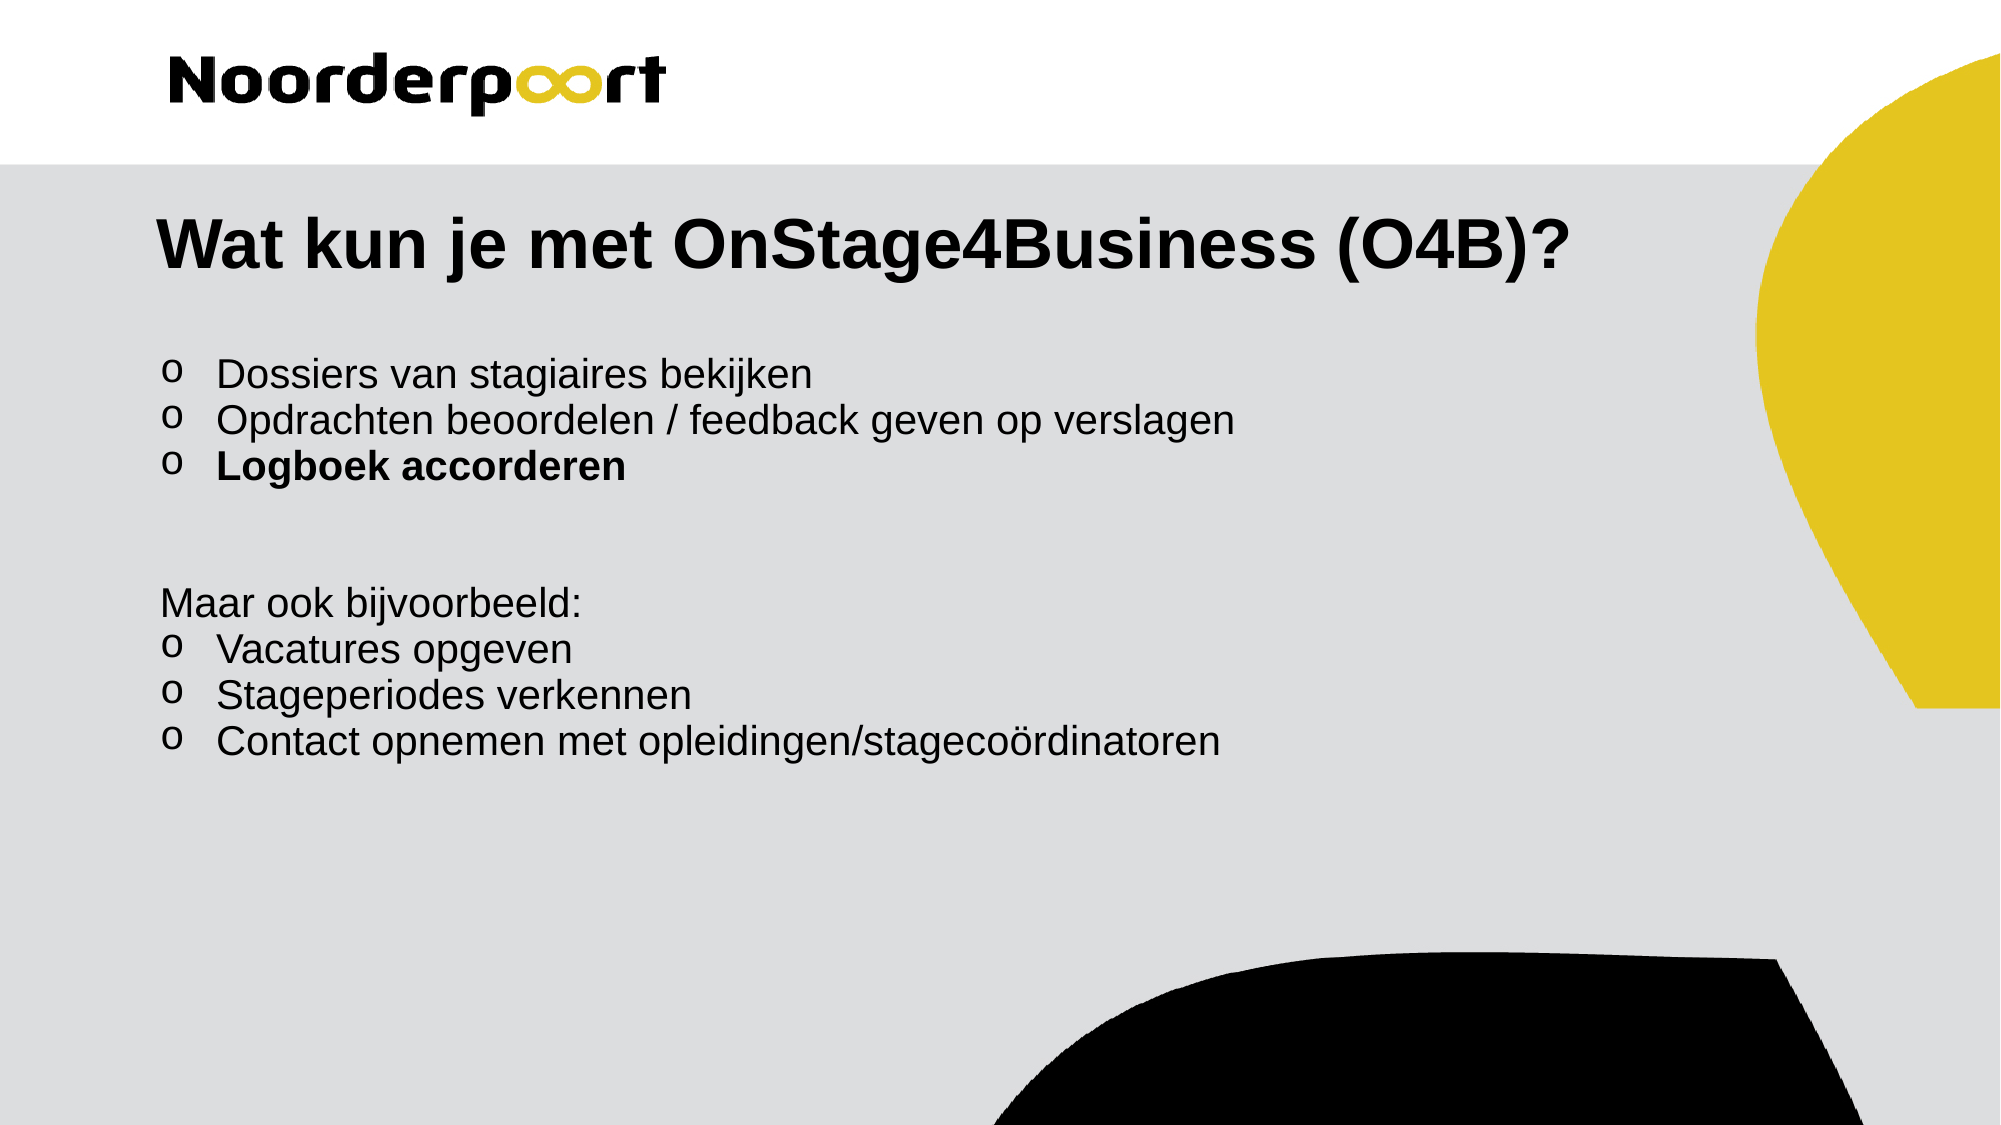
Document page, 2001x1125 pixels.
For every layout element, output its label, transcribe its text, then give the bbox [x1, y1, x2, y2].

list Dossiers van stagiaires bekijken Opdrachten beoordelen / feedback geven op verslagen Logboek accorderen Maar ook bijvoorbeeld: Vacatures opgeven Stageperiodes verkennen Contact opnemen met opleidingen/stagecoördinatoren [144, 343, 1723, 927]
picture [0, 0, 2001, 1125]
title Wat kun je met OnStage4Busine​ss (O4B)? [141, 187, 1720, 294]
